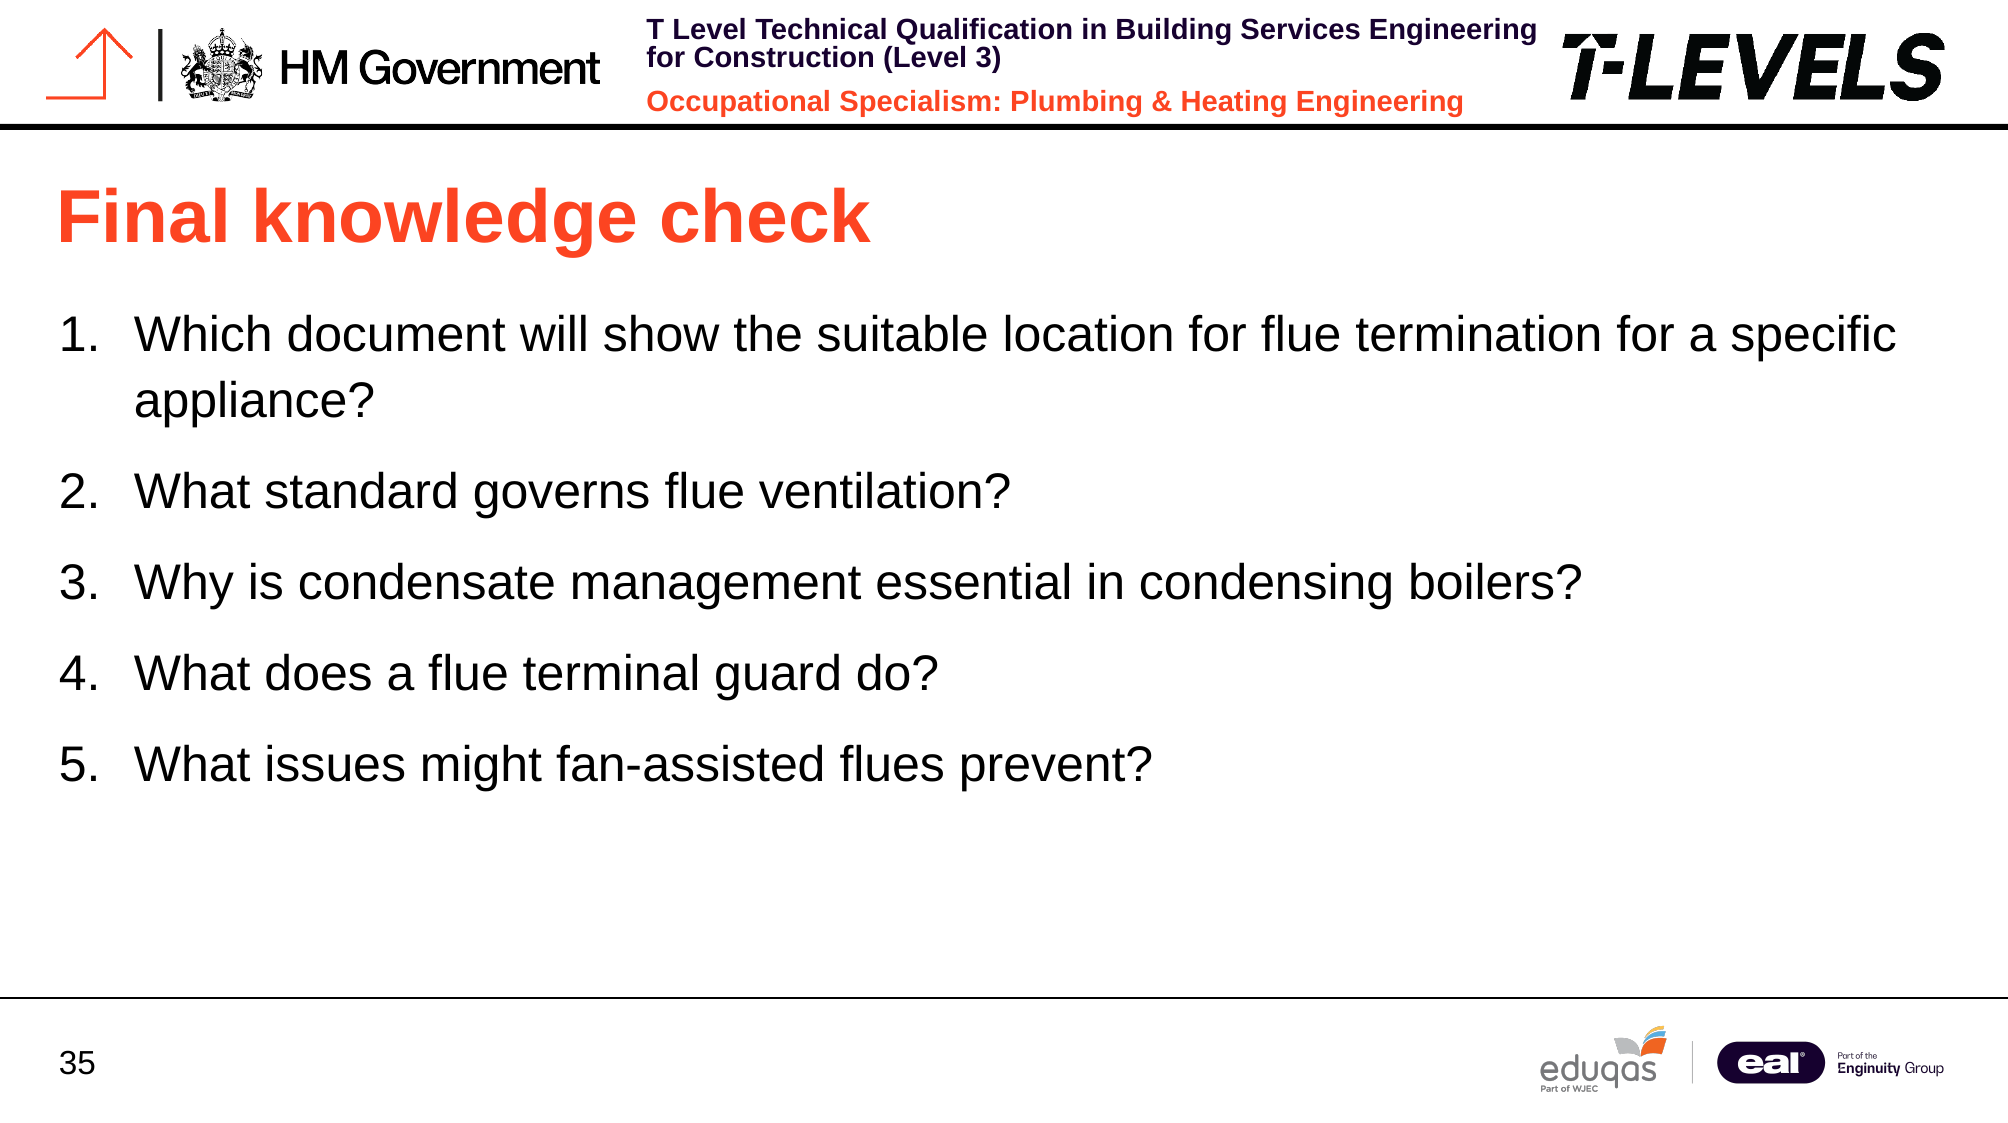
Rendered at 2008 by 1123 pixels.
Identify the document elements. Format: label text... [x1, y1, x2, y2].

picture [158, 28, 600, 102]
title Final knowledge check [41, 111, 1949, 314]
list Which document will show the suitable location for flue termination for a specific appliance? What standard governs flue ventilation? Why is condensate management essential in condensing boilers? What does a flue terminal guard do? What issues might fan-assisted flues prevent? [59, 295, 1949, 951]
picture [1535, 1021, 1949, 1097]
picture [41, 27, 139, 100]
picture [1543, 25, 1964, 108]
